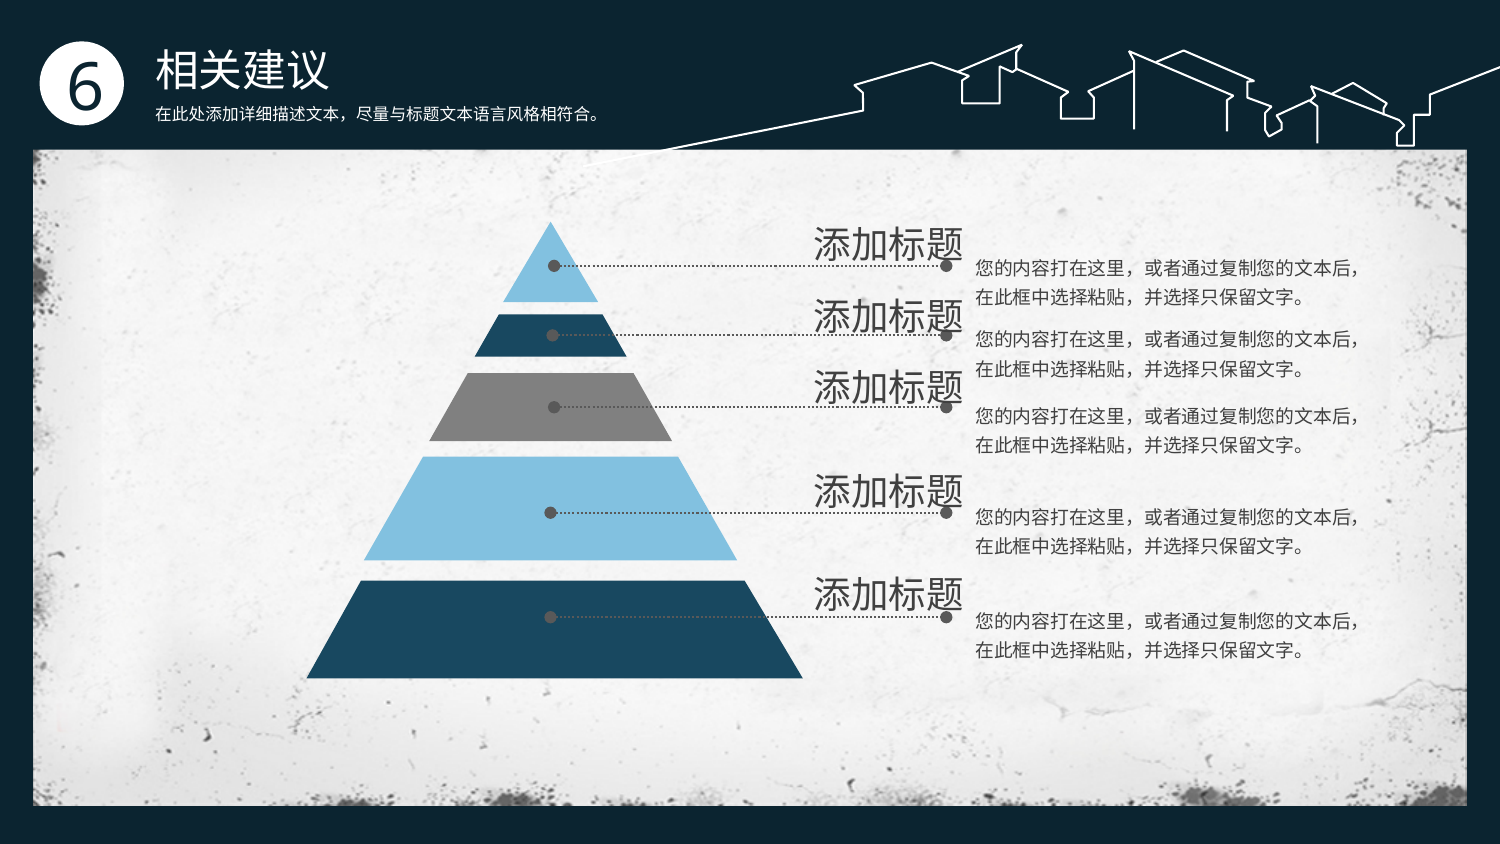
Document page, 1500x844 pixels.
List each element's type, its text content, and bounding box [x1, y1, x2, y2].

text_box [140, 35, 637, 132]
text_box 6 [39, 41, 124, 126]
text_box [427, 371, 674, 444]
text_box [582, 44, 1500, 167]
text_box [501, 219, 600, 305]
text_box [472, 312, 629, 359]
text_box 添加标题 [803, 216, 974, 272]
text_box 添加标题 [803, 463, 974, 519]
text_box 添加标题 [803, 566, 974, 622]
text_box [304, 578, 805, 681]
text_box 您的内容打在这里，或者通过复制您的文本后，在此框中选择粘贴，并选择只保留文字。 [965, 393, 1386, 462]
picture [33, 150, 1467, 806]
text_box 您的内容打在这里，或者通过复制您的文本后，在此框中选择粘贴，并选择只保留文字。 [965, 494, 1386, 563]
text_box 您的内容打在这里，或者通过复制您的文本后，在此框中选择粘贴，并选择只保留文字。 [965, 244, 1386, 314]
text_box 添加标题 [803, 358, 974, 414]
text_box 您的内容打在这里，或者通过复制您的文本后，在此框中选择粘贴，并选择只保留文字。 [965, 316, 1386, 385]
text_box [17, 8, 1483, 150]
text_box 添加标题 [803, 287, 974, 343]
text_box 您的内容打在这里，或者通过复制您的文本后，在此框中选择粘贴，并选择只保留文字。 [965, 598, 1386, 667]
text_box [361, 454, 740, 563]
